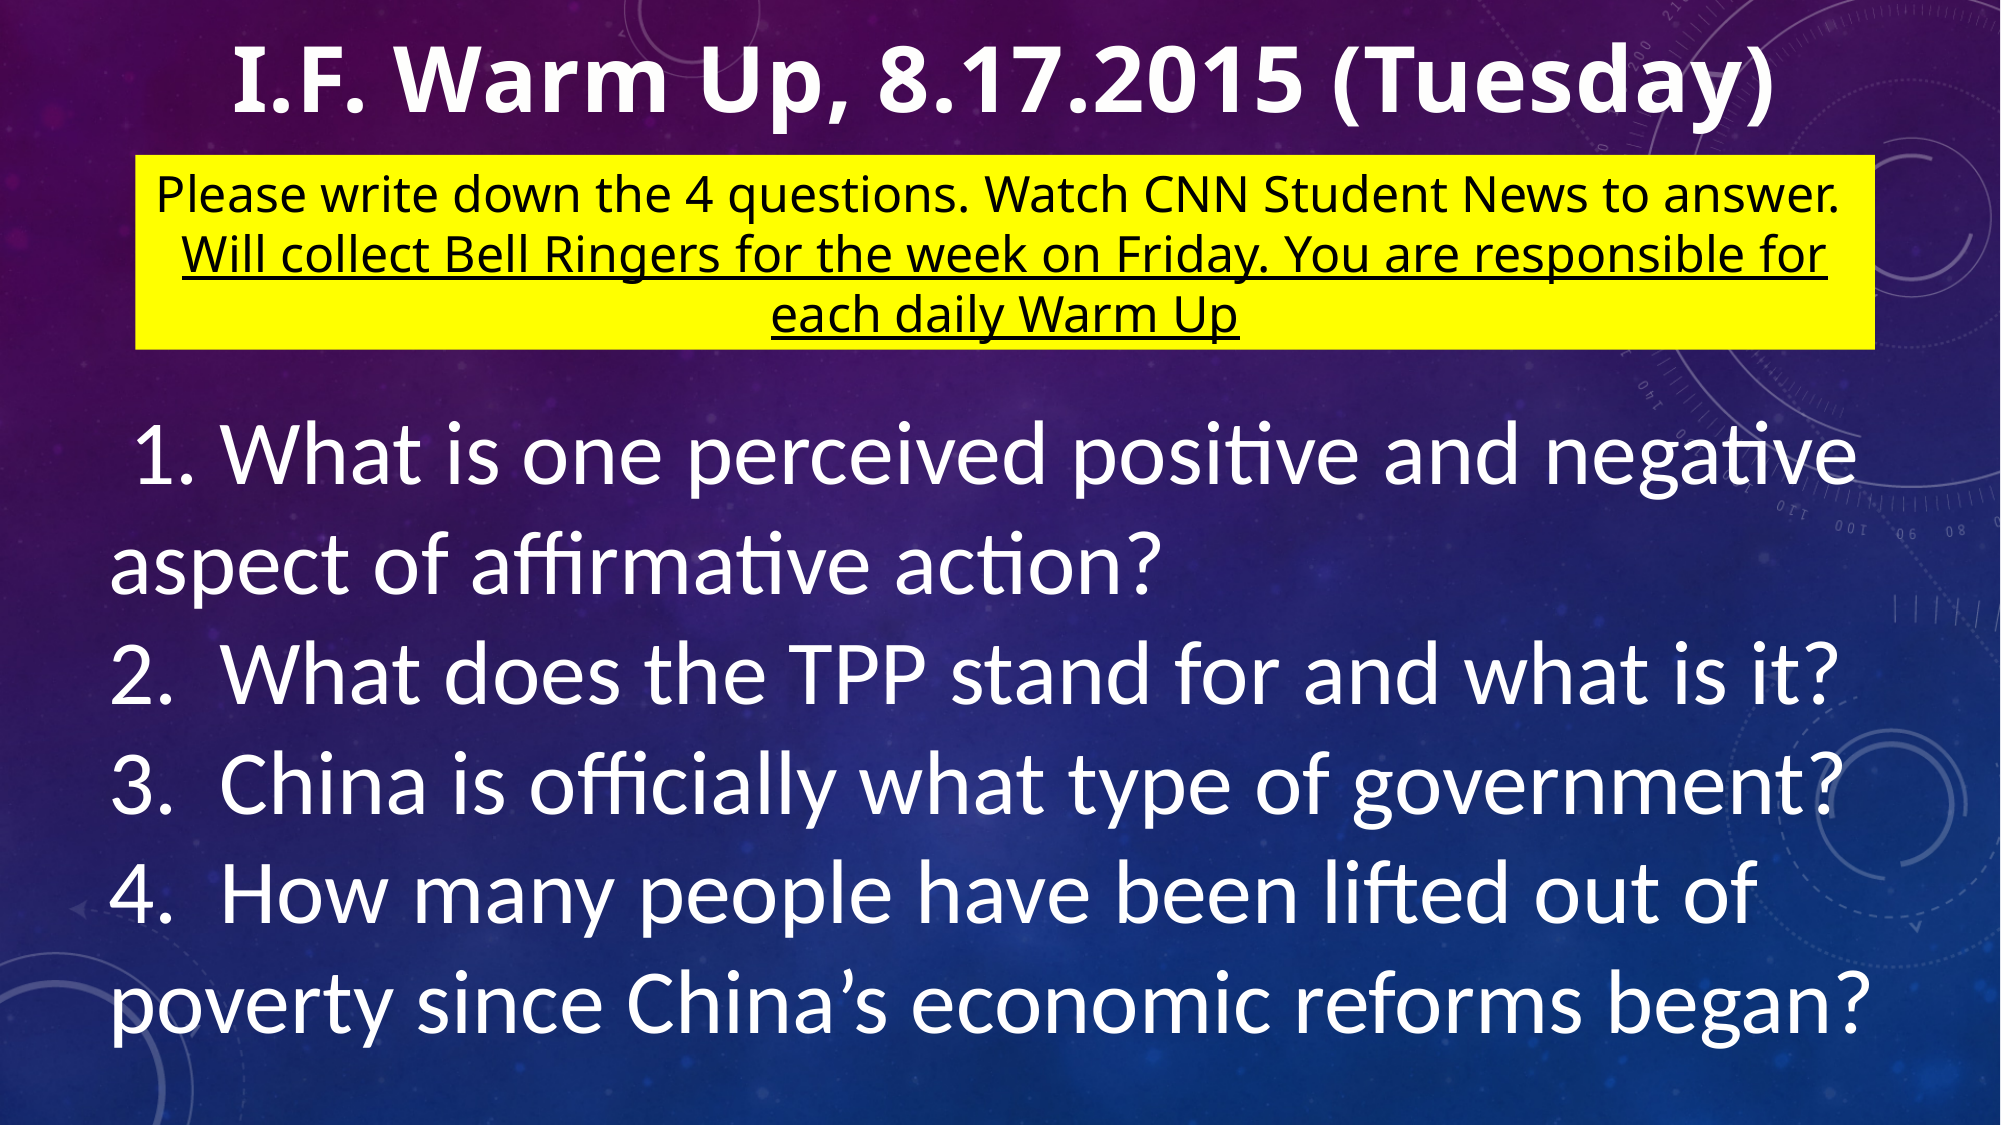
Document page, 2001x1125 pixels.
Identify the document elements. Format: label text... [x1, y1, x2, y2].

picture [0, 0, 2001, 1125]
text_box 1. What is one perceived positive and negative aspect of affirmative action? 2. What does the TPP stand for and what is it? 3. China is officially what type of government? 4. How many people have been lifted out of poverty since China’s economic reforms began? [93, 385, 1917, 1125]
text_box Please write down the 4 questions. Watch CNN Student News to answer. Will collect Bell Ringers for the week on Friday. You are responsible for each daily Warm Up [135, 154, 1875, 350]
text_box I.F. Warm Up, 8.17.2015 (Tuesday) [135, 13, 1875, 139]
